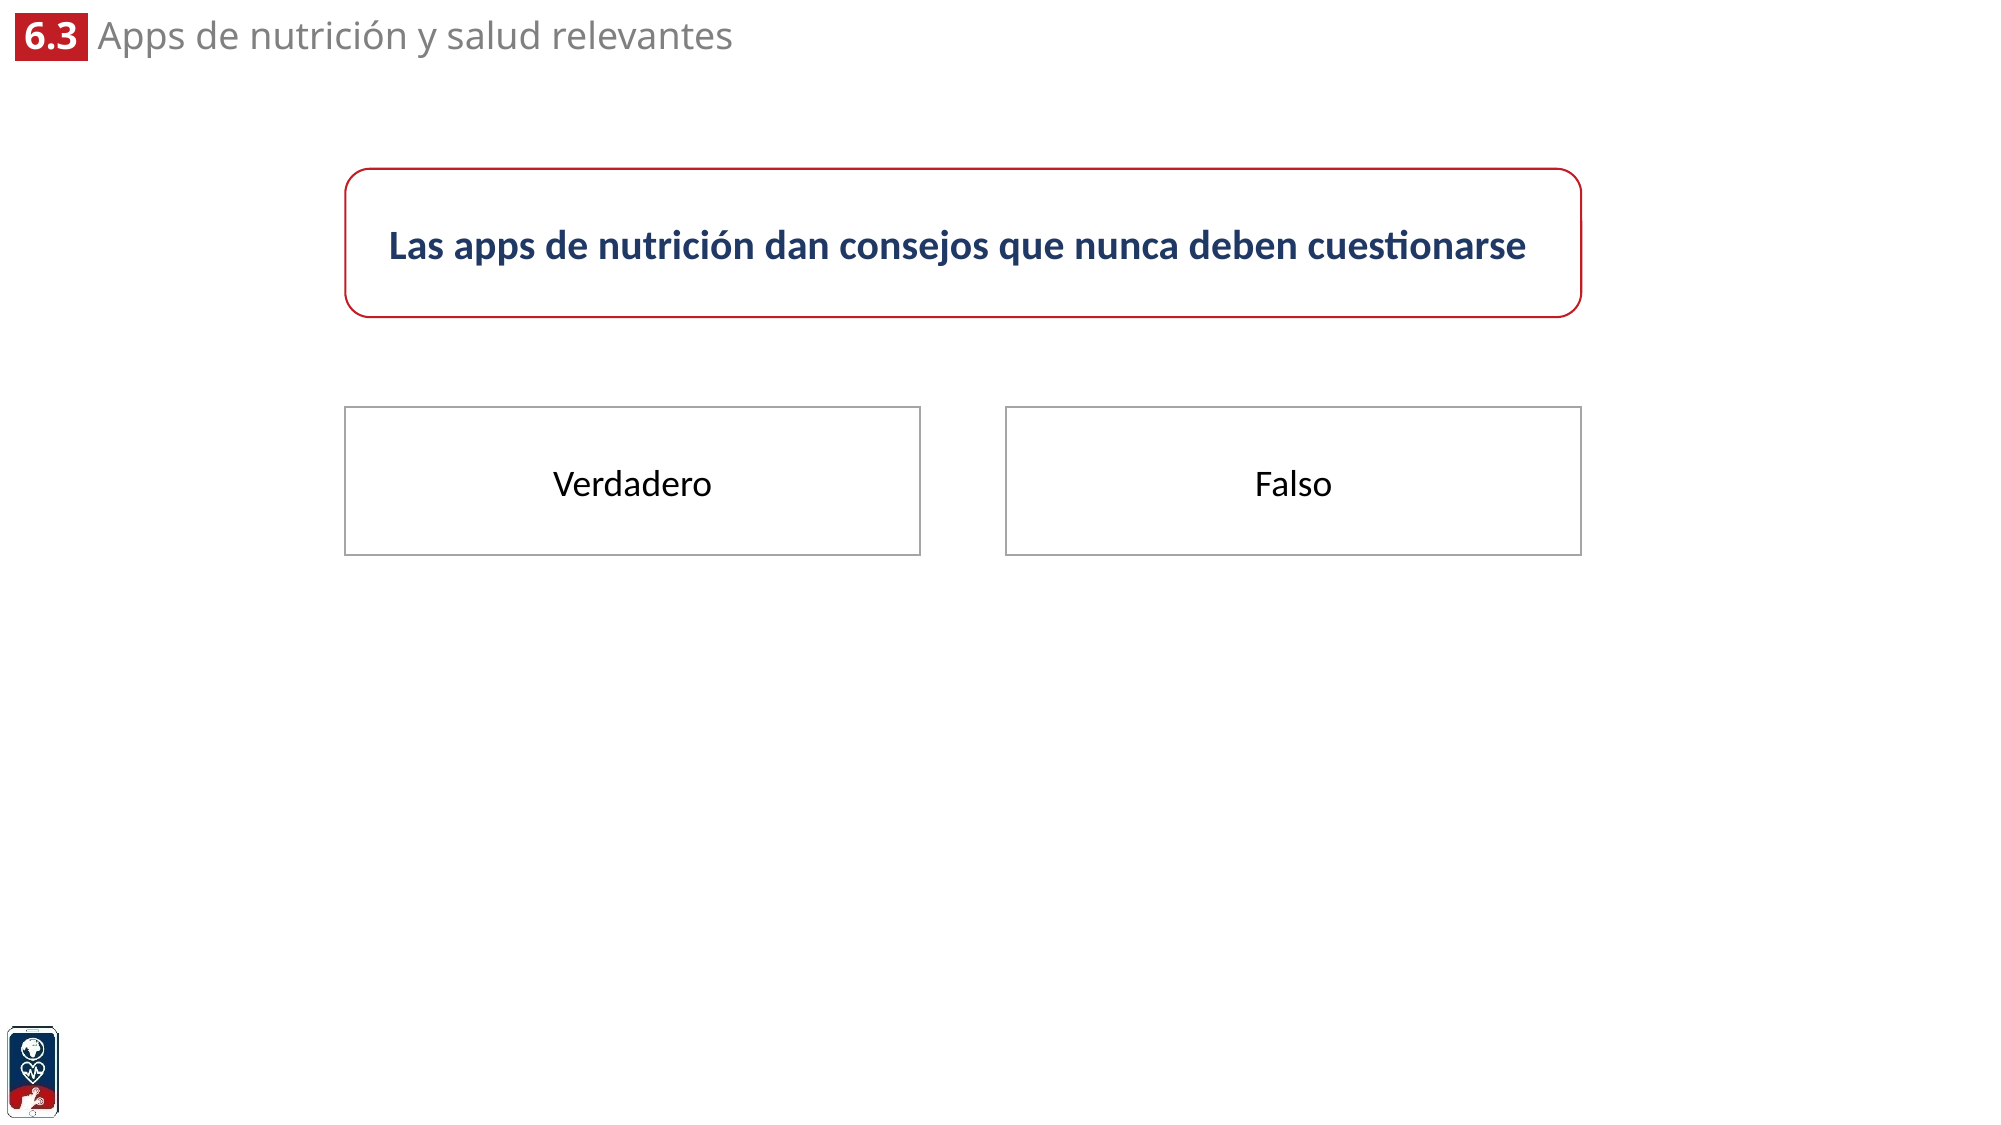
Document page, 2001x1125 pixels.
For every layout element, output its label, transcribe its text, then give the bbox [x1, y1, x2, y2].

text_box Falso [1005, 406, 1582, 556]
text_box Las apps de nutrición dan consejos que nunca deben cuestionarse [344, 167, 1583, 319]
picture [7, 1026, 59, 1118]
text_box Verdadero [344, 406, 921, 556]
